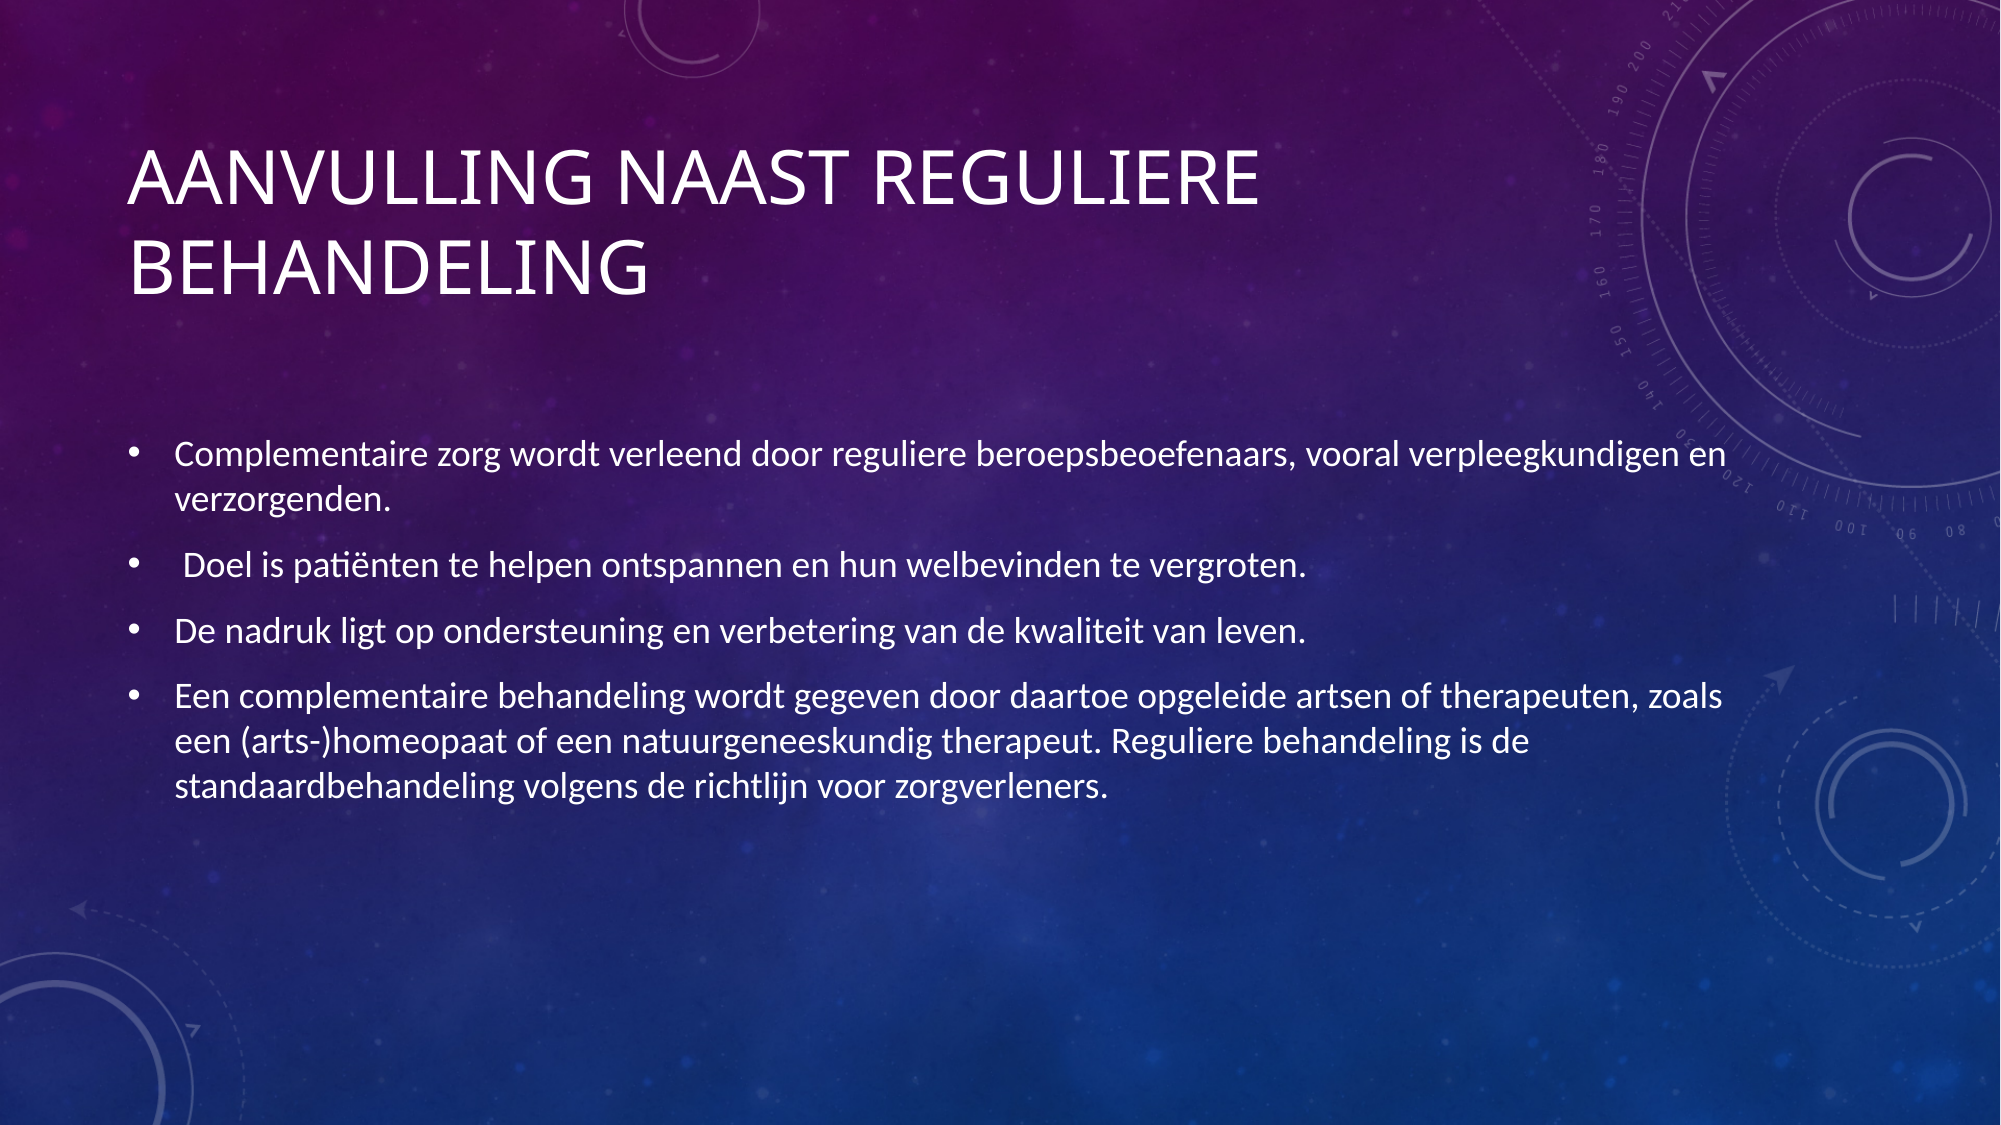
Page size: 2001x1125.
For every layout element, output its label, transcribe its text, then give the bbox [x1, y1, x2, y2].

list Complementaire zorg wordt verleend door reguliere beroepsbeoefenaars, vooral verpleegkundigen en verzorgenden. Doel is patiënten te helpen ontspannen en hun welbevinden te vergroten. De nadruk ligt op ondersteuning en verbetering van de kwaliteit van leven. Een complementaire behandeling wordt gegeven door daartoe opgeleide artsen of therapeuten, zoals een (arts-)homeopaat of een natuurgeneeskundig therapeut. Reguliere behandeling is de standaardbehandeling volgens de richtlijn voor zorgverleners. [112, 351, 1775, 950]
title Aanvulling naast reguliere behandeling [112, 99, 1775, 339]
picture [0, 0, 2001, 1125]
